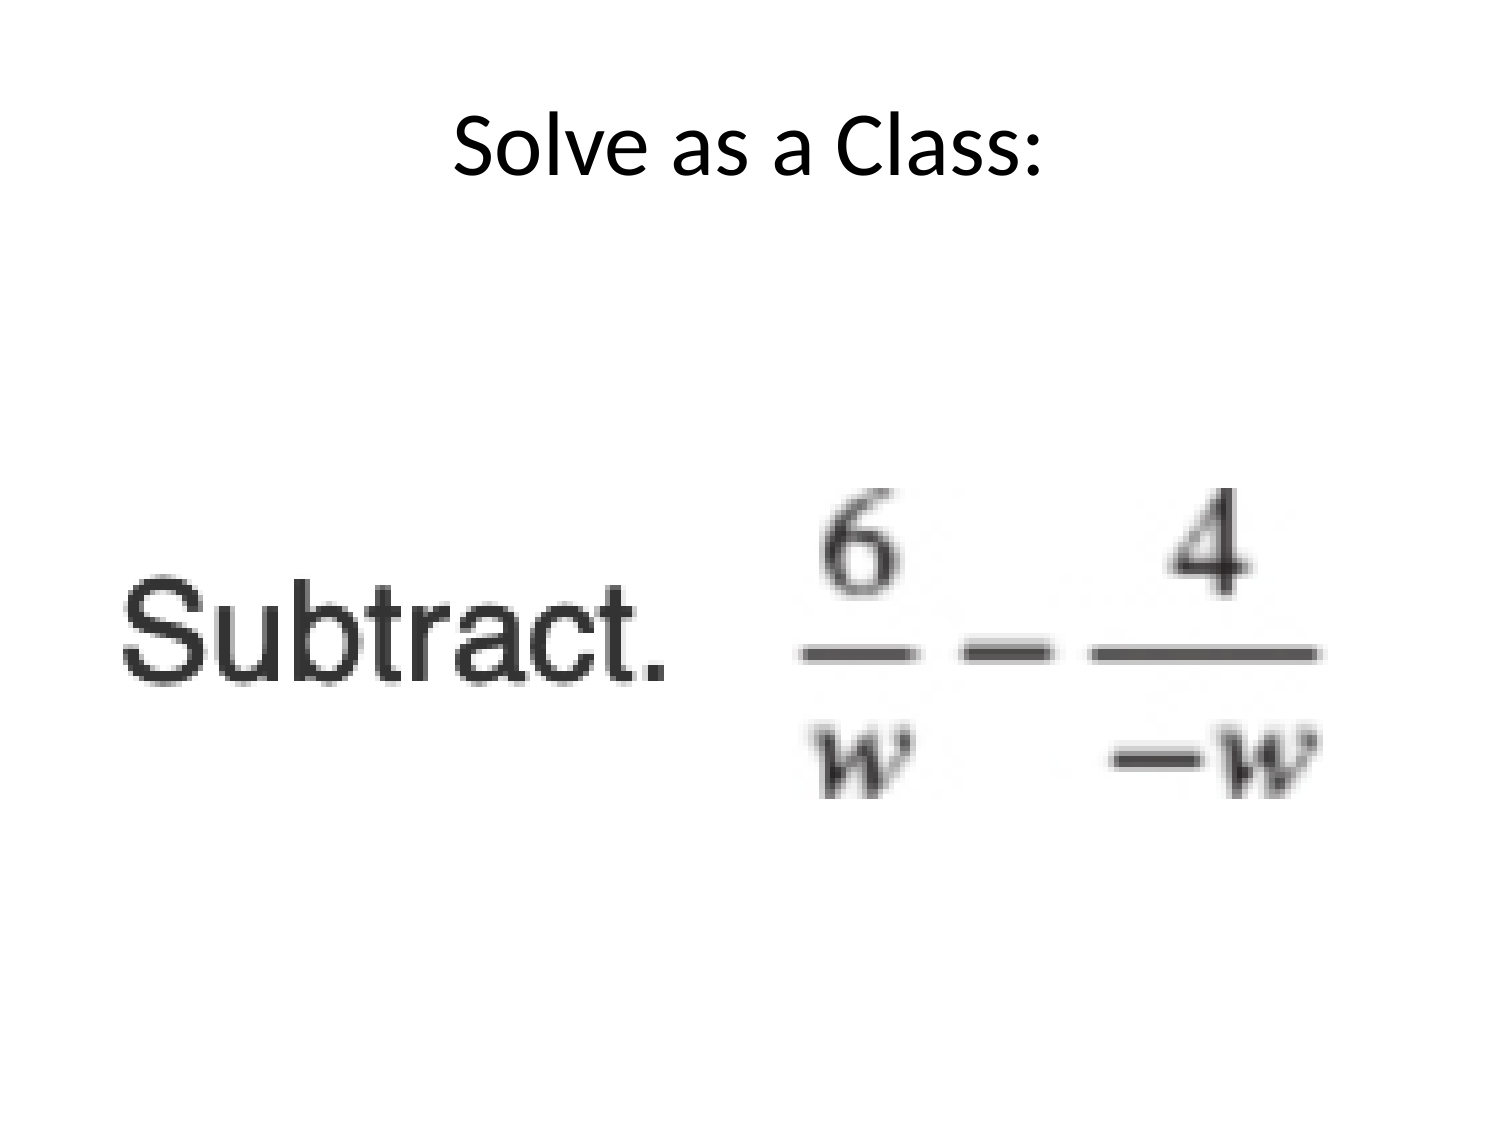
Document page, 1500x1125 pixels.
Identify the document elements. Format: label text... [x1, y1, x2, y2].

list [74, 262, 1426, 1006]
title Solve as a Class: [75, 45, 1425, 233]
